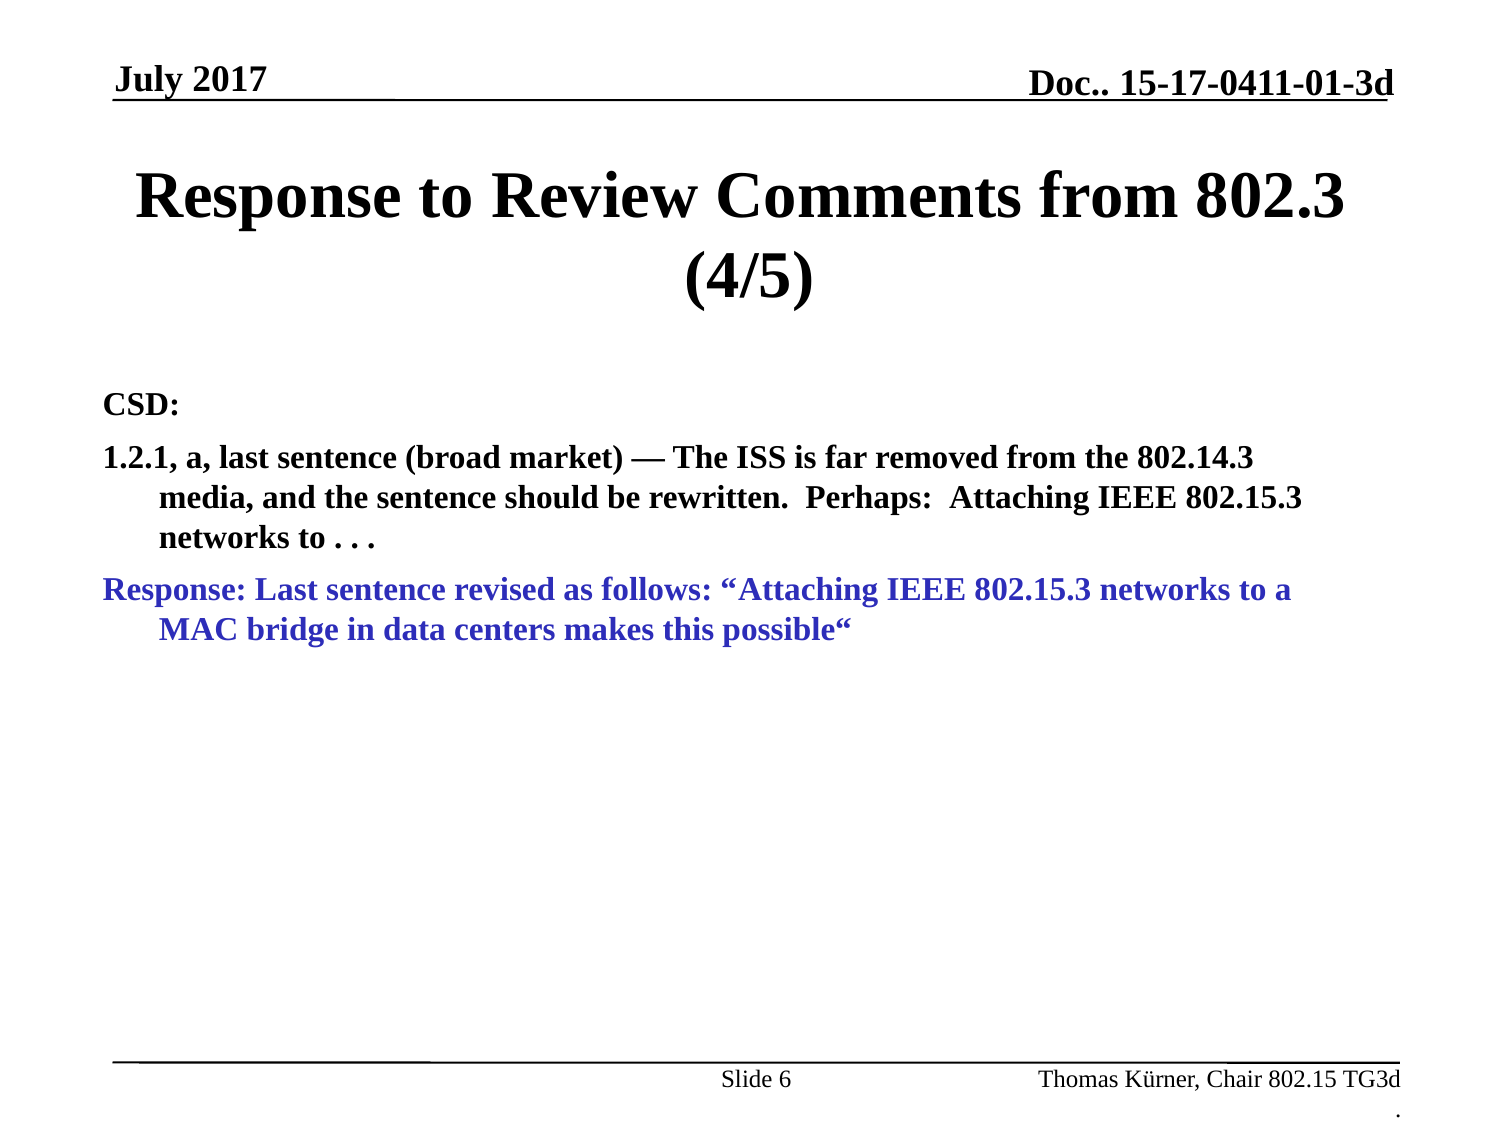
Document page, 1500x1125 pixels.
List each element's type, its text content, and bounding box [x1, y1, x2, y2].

title Response to Review Comments from 802.3 (4/5) [112, 112, 1388, 351]
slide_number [114, 54, 423, 100]
slide_number Slide 6 [712, 1061, 800, 1123]
footer Thomas Kürner, Chair 802.15 TG3d . [878, 1061, 1402, 1093]
list CSD: 1.2.1, a, last sentence (broad market) — The ISS is far removed from the 802.14.3 media, and the sentence should be rewritten. Perhaps: Attaching IEEE 802.15.3 networks to . . . Response: Last sentence revised as follows: “Attaching IEEE 802.15.3 networks to a MAC bridge in data centers makes this possible“ [87, 374, 1363, 1050]
